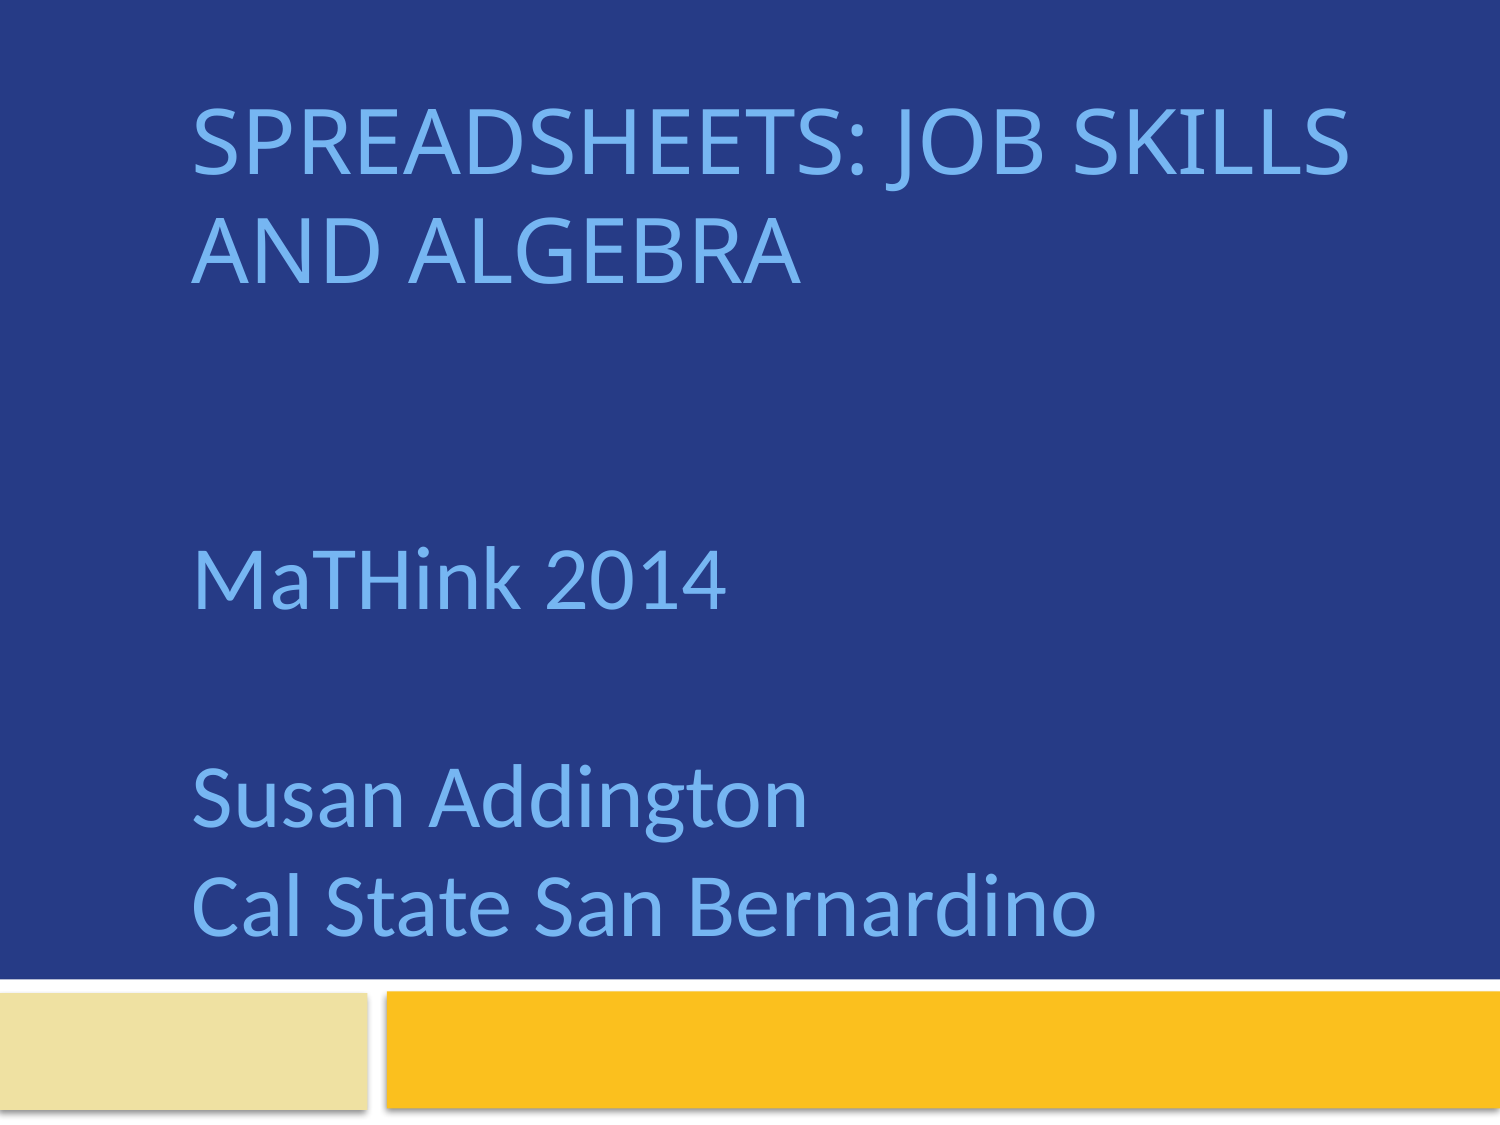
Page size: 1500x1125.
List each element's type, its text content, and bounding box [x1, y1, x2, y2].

title Spreadsheets: Job Skills AND Algebra MaTHink 2014 Susan Addington Cal State San Bernardino [176, 67, 1450, 963]
